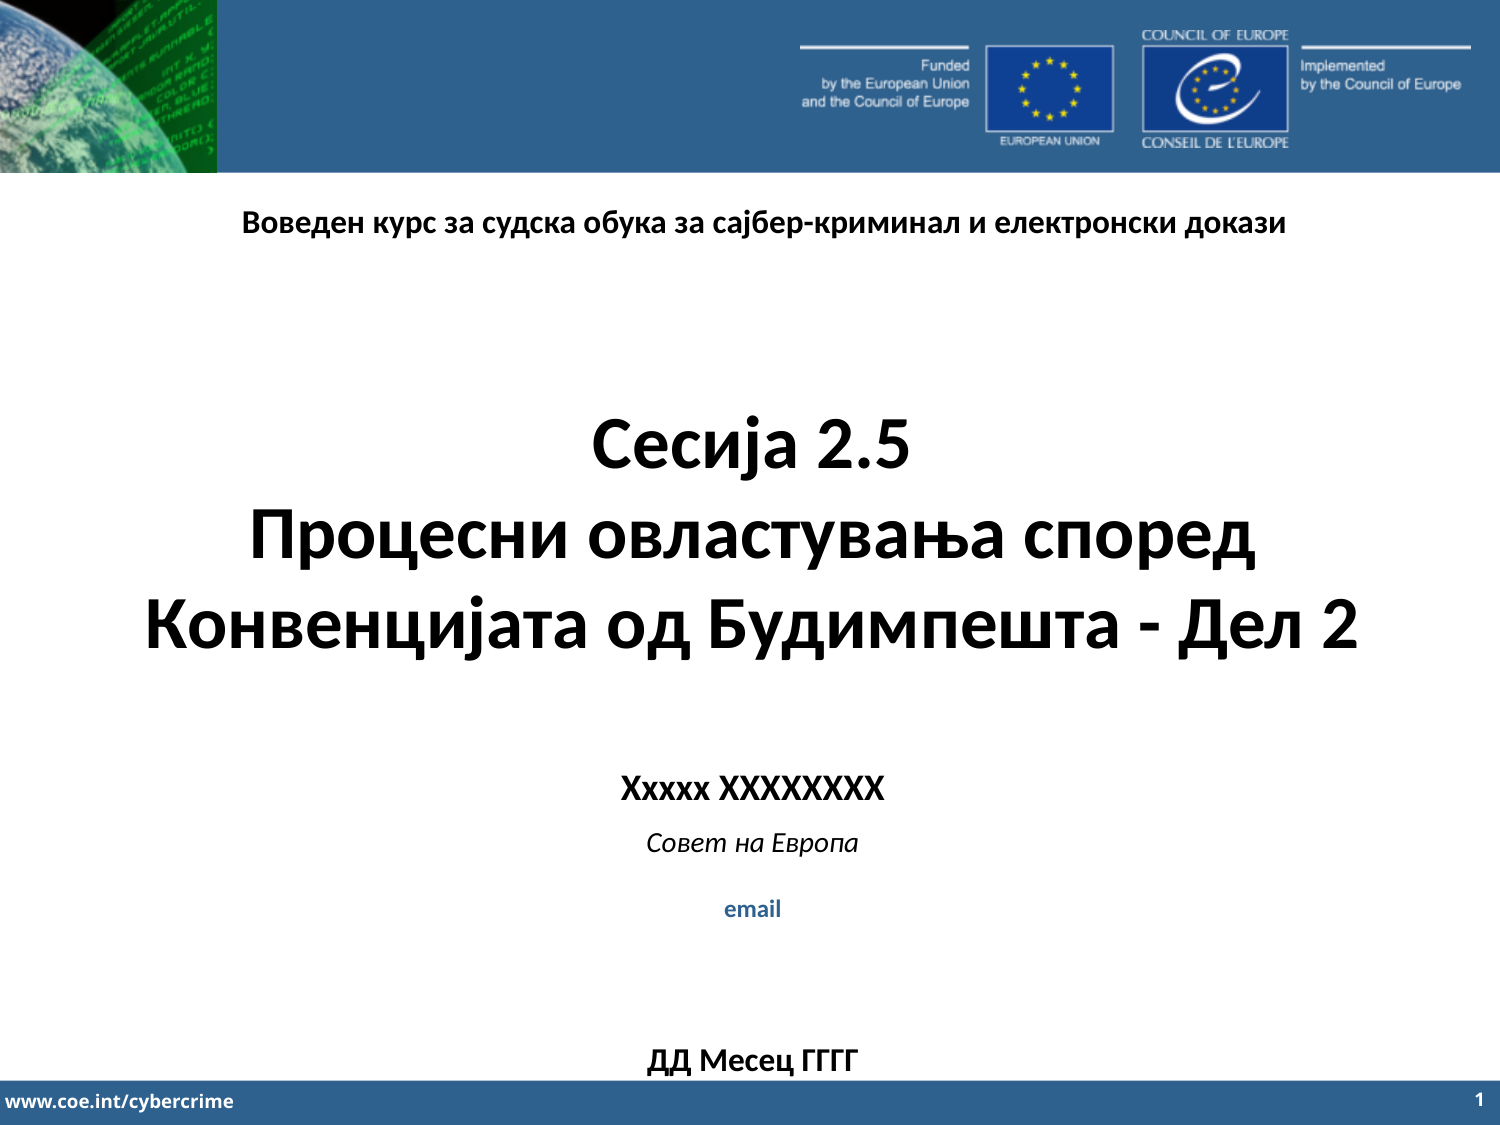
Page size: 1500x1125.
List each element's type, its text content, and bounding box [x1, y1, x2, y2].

picture [0, 1, 217, 173]
picture [799, 30, 1471, 148]
text_box Воведен курс за судска обука за сајбер-криминал и електронски докази [59, 193, 1471, 248]
text_box Сесија 2.5 Процесни овластувања според Конвенцијата од Будимпешта - Дел 2 Xxxxx XXXXXXXX Совет на Европа email ДД Месец ГГГГ [47, 385, 1459, 1086]
